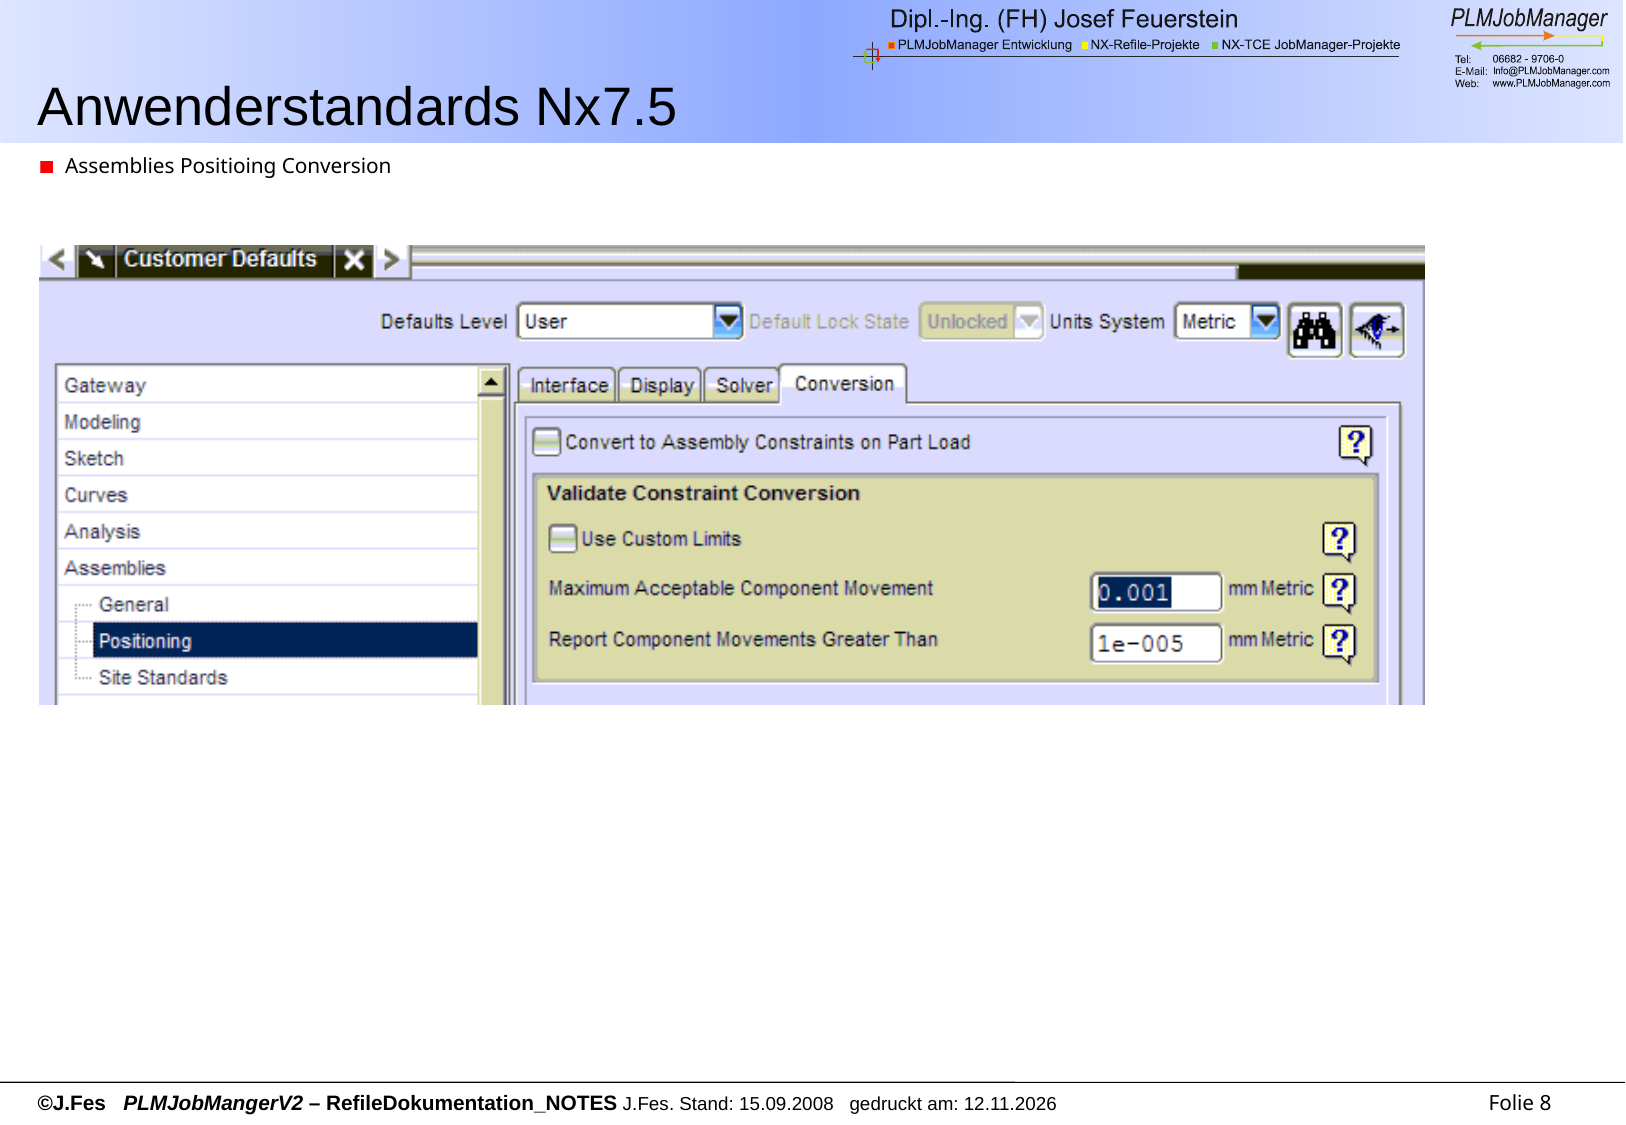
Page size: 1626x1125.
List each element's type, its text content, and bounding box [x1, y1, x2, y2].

picture [39, 245, 1425, 705]
title Anwenderstandards Nx7.5 [21, 64, 1439, 143]
slide_number Folie 8 [1228, 1081, 1568, 1125]
picture [37, 158, 53, 173]
list Assemblies Positioing Conversion [21, 152, 1600, 182]
